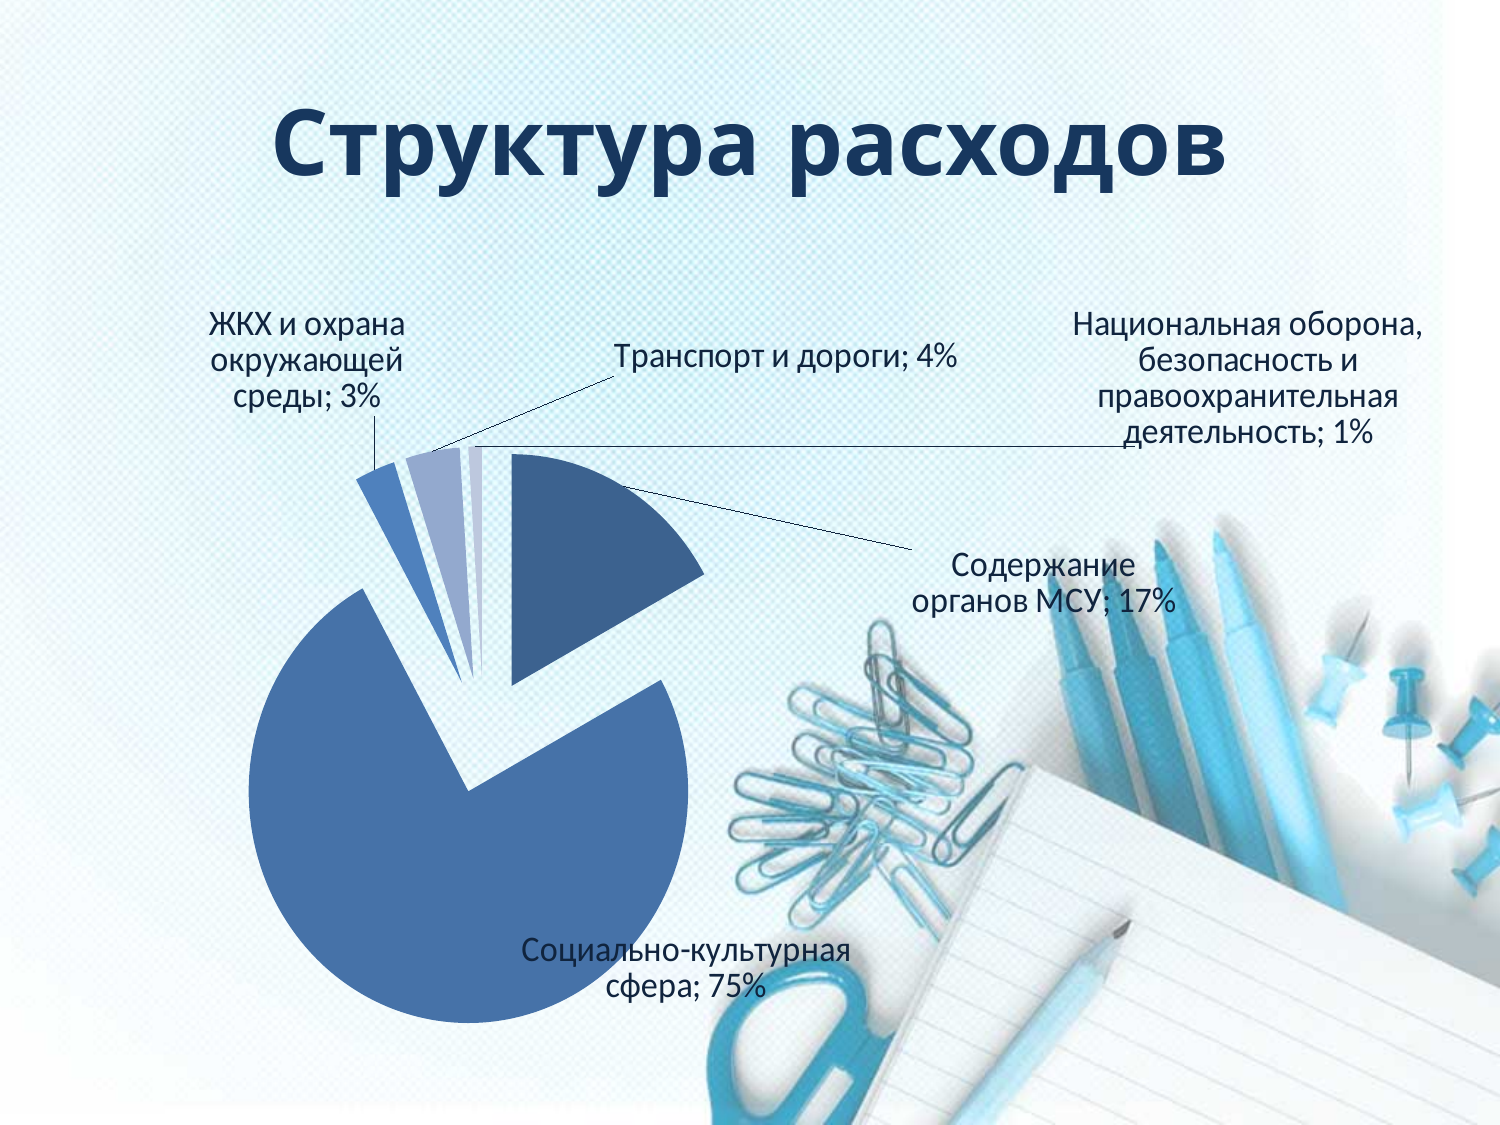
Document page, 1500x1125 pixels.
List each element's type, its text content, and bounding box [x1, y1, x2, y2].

chart [74, 262, 1426, 1095]
picture [0, 0, 1500, 1125]
title Структура расходов [75, 45, 1425, 233]
